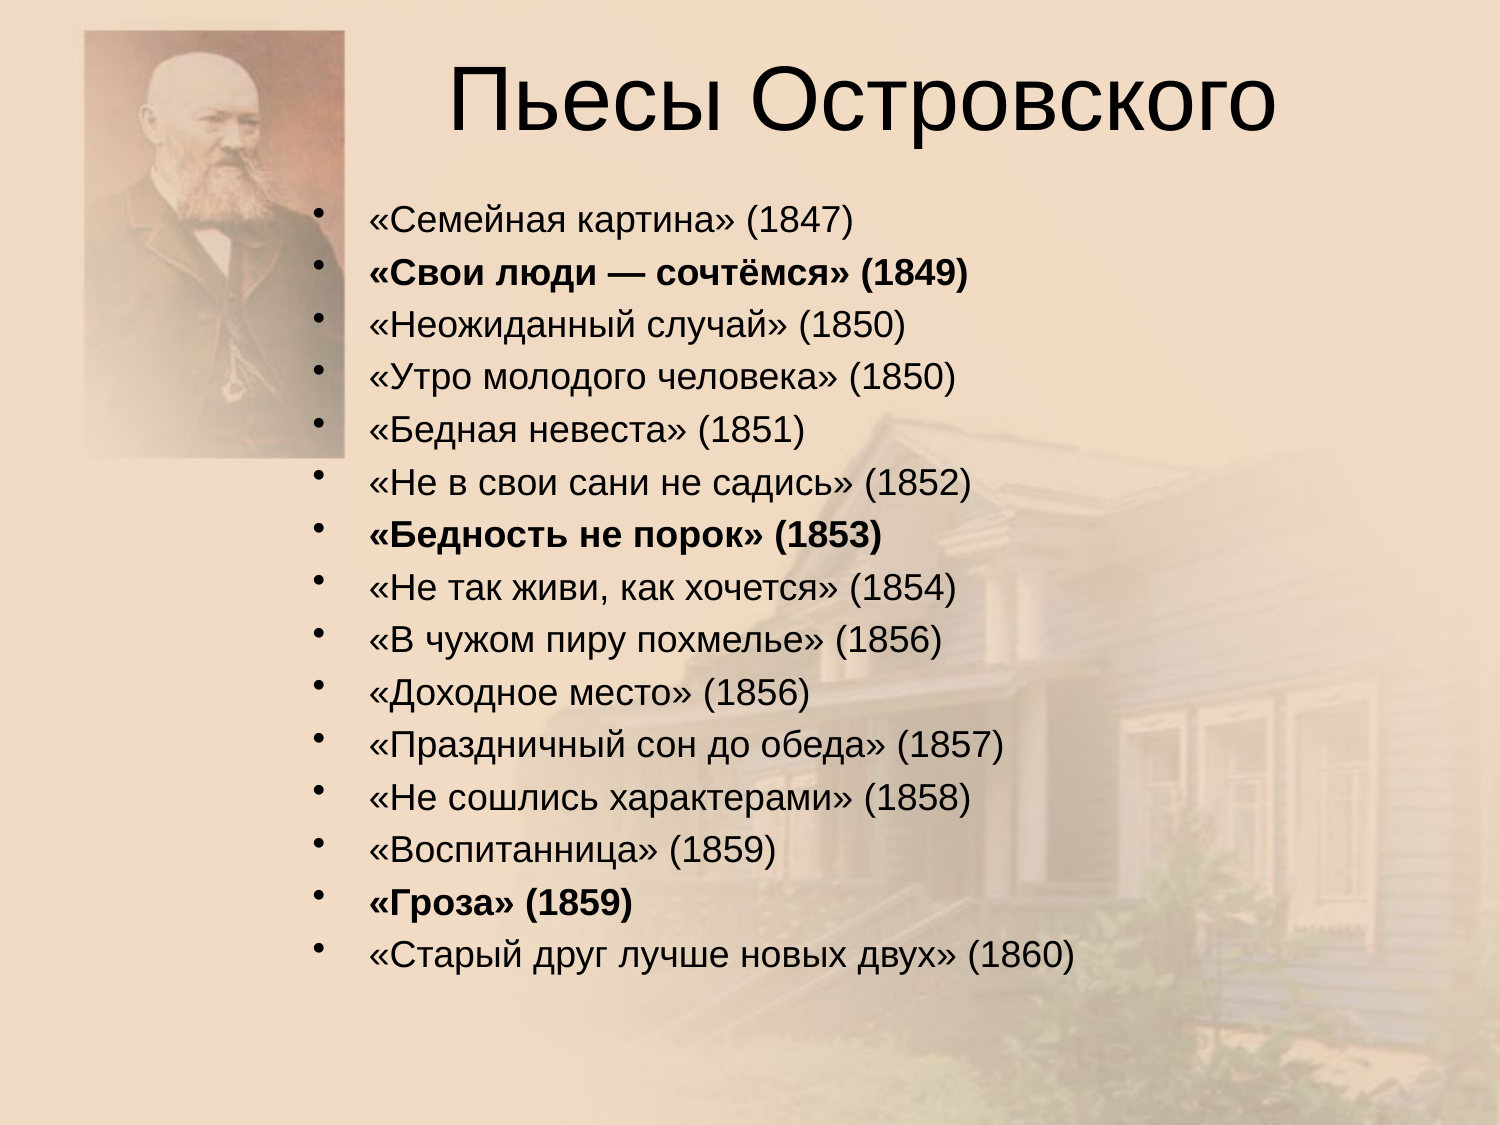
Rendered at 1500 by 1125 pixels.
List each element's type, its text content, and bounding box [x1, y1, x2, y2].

title Пьесы Островского [227, 0, 1500, 188]
picture [0, 0, 1500, 1125]
list «Семейная картина» (1847) «Свои люди — сочтёмся» (1849) «Неожиданный случай» (1850) «Утро молодого человека» (1850) «Бедная невеста» (1851) «Не в свои сани не садись» (1852) «Бедность не порок» (1853) «Не так живи, как хочется» (1854) «В чужом пиру похмелье» (1856) «Доходное место» (1856) «Праздничный сон до обеда» (1857) «Не сошлись характерами» (1858) «Воспитанница» (1859) «Гроза» (1859) «Старый друг лучше новых двух» (1860) [297, 187, 1500, 931]
